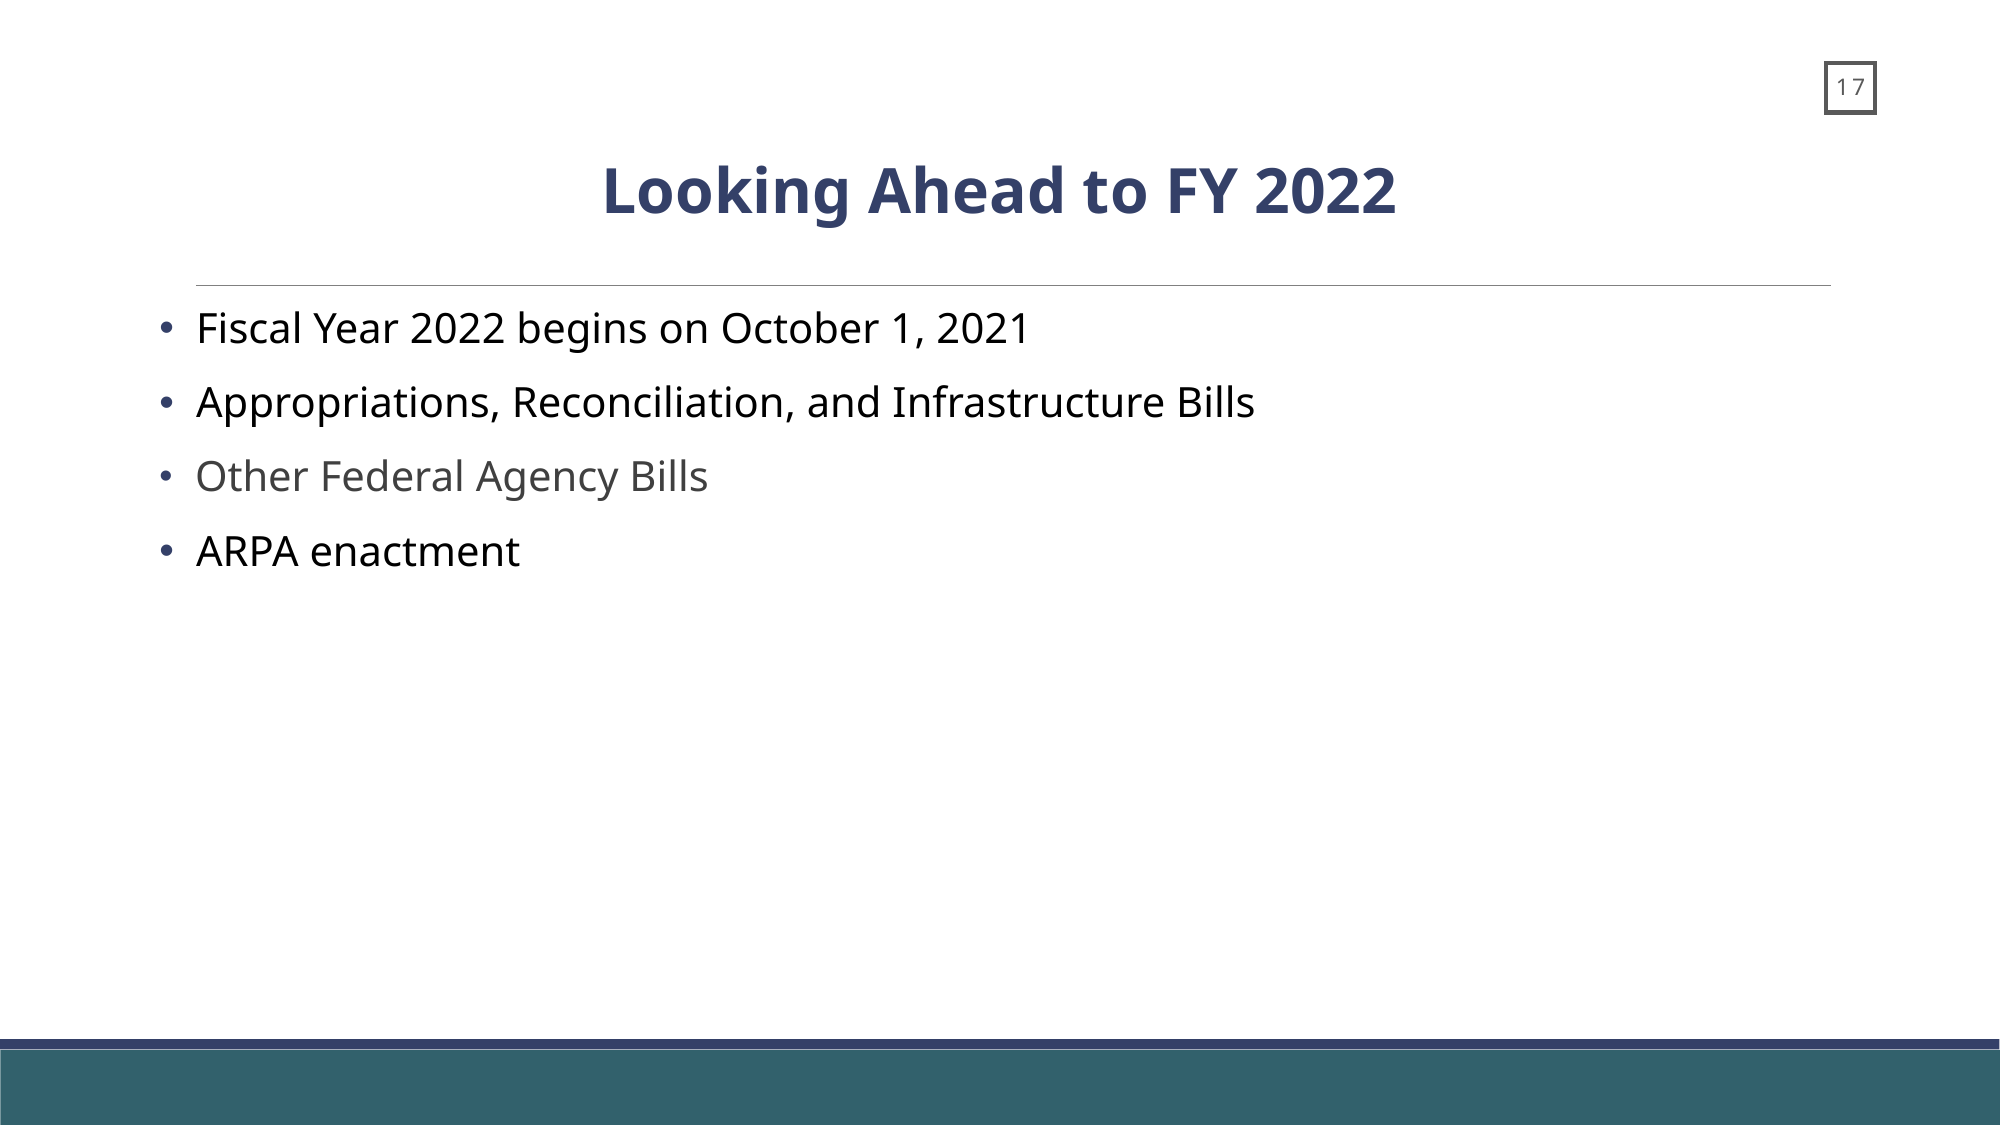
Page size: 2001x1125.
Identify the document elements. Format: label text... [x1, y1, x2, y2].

text_box Fiscal Year 2022 begins on October 1, 2021 Appropriations, Reconciliation, and Infrastructure Bills Other Federal Agency Bills ARPA enactment [144, 300, 1893, 1086]
text_box Looking Ahead to FY 2022 [586, 143, 1414, 234]
